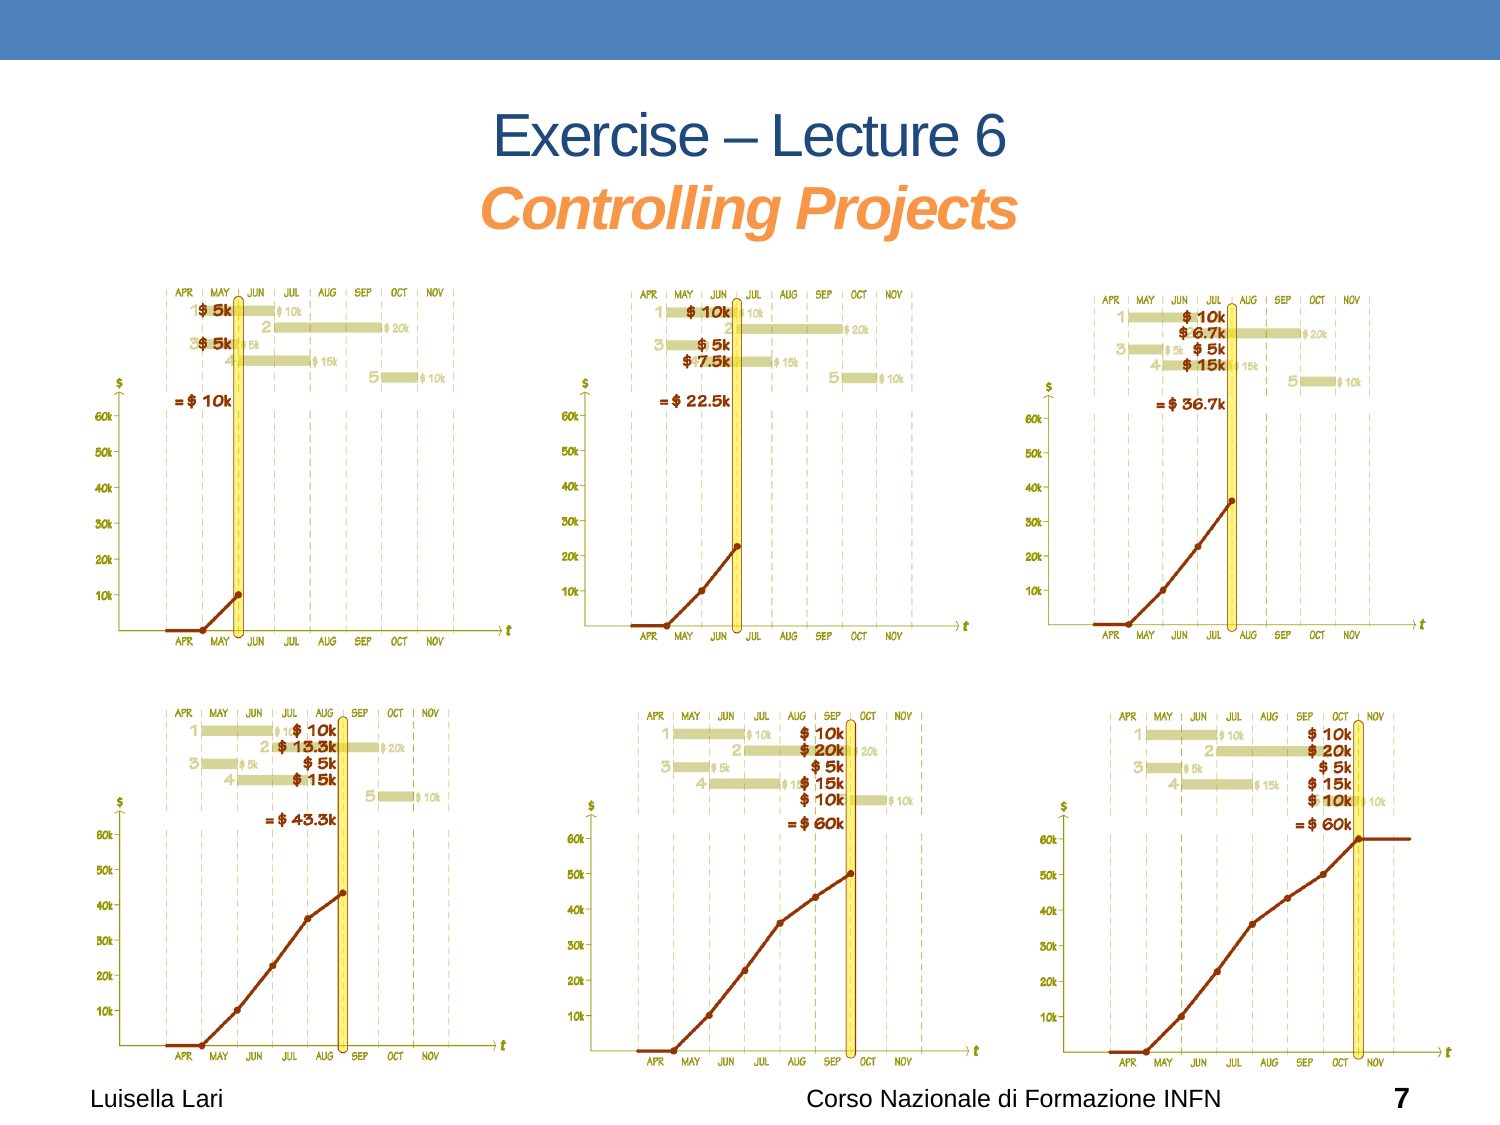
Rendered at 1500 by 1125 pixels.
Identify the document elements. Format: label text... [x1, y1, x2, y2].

slide_number 7 [1250, 1080, 1425, 1125]
picture [1023, 283, 1434, 642]
title Exercise – Lecture 6 Controlling Projects [75, 87, 1425, 250]
picture [1037, 700, 1463, 1071]
picture [562, 283, 981, 648]
picture [562, 700, 995, 1074]
footer Corso Nazionale di Formazione INFN [562, 1070, 1238, 1125]
slide_number Luisella Lari [75, 1070, 550, 1125]
picture [92, 283, 519, 648]
picture [97, 700, 519, 1064]
